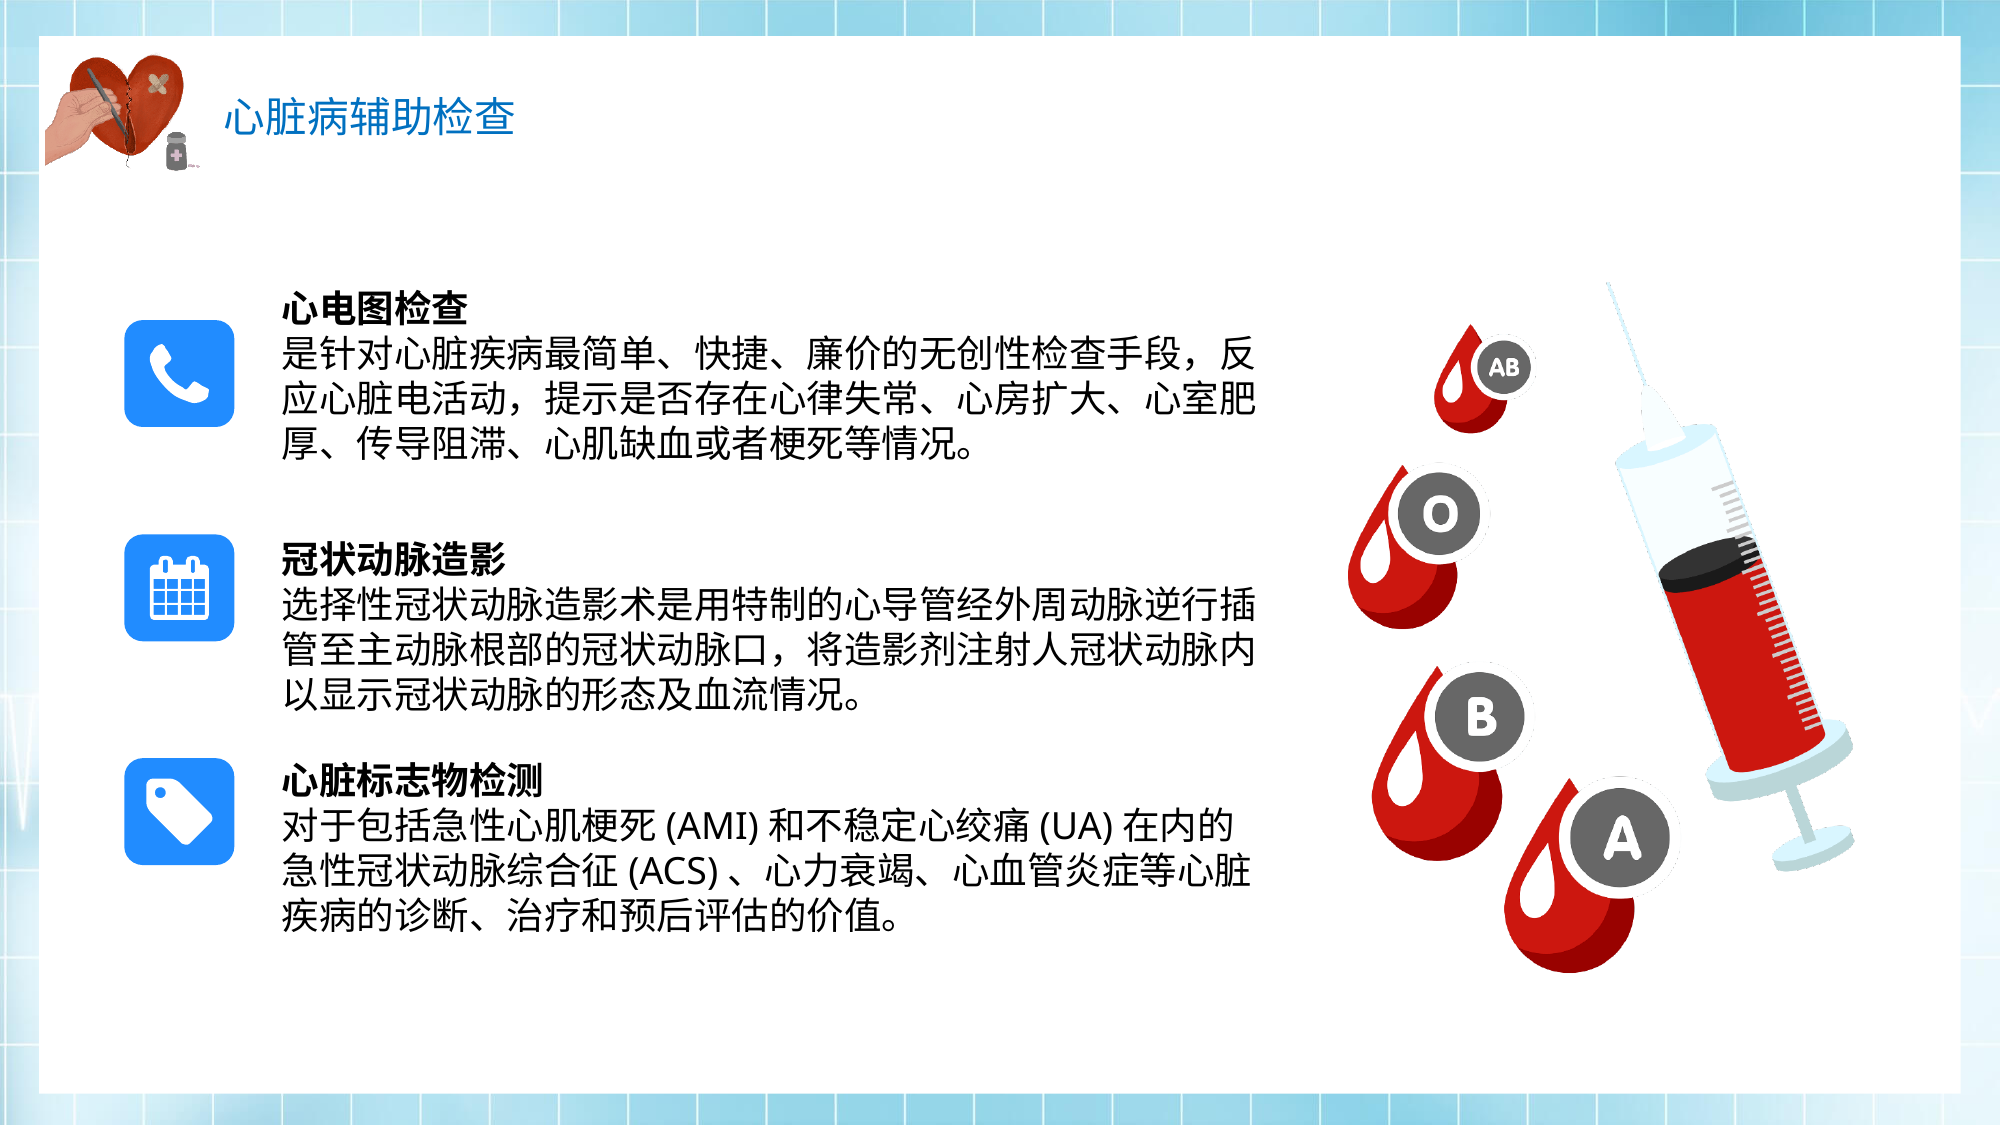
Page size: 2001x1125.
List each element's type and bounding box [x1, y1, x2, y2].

text_box [125, 759, 234, 865]
text_box [125, 535, 234, 641]
text_box [125, 321, 234, 426]
picture [0, 0, 2000, 1125]
